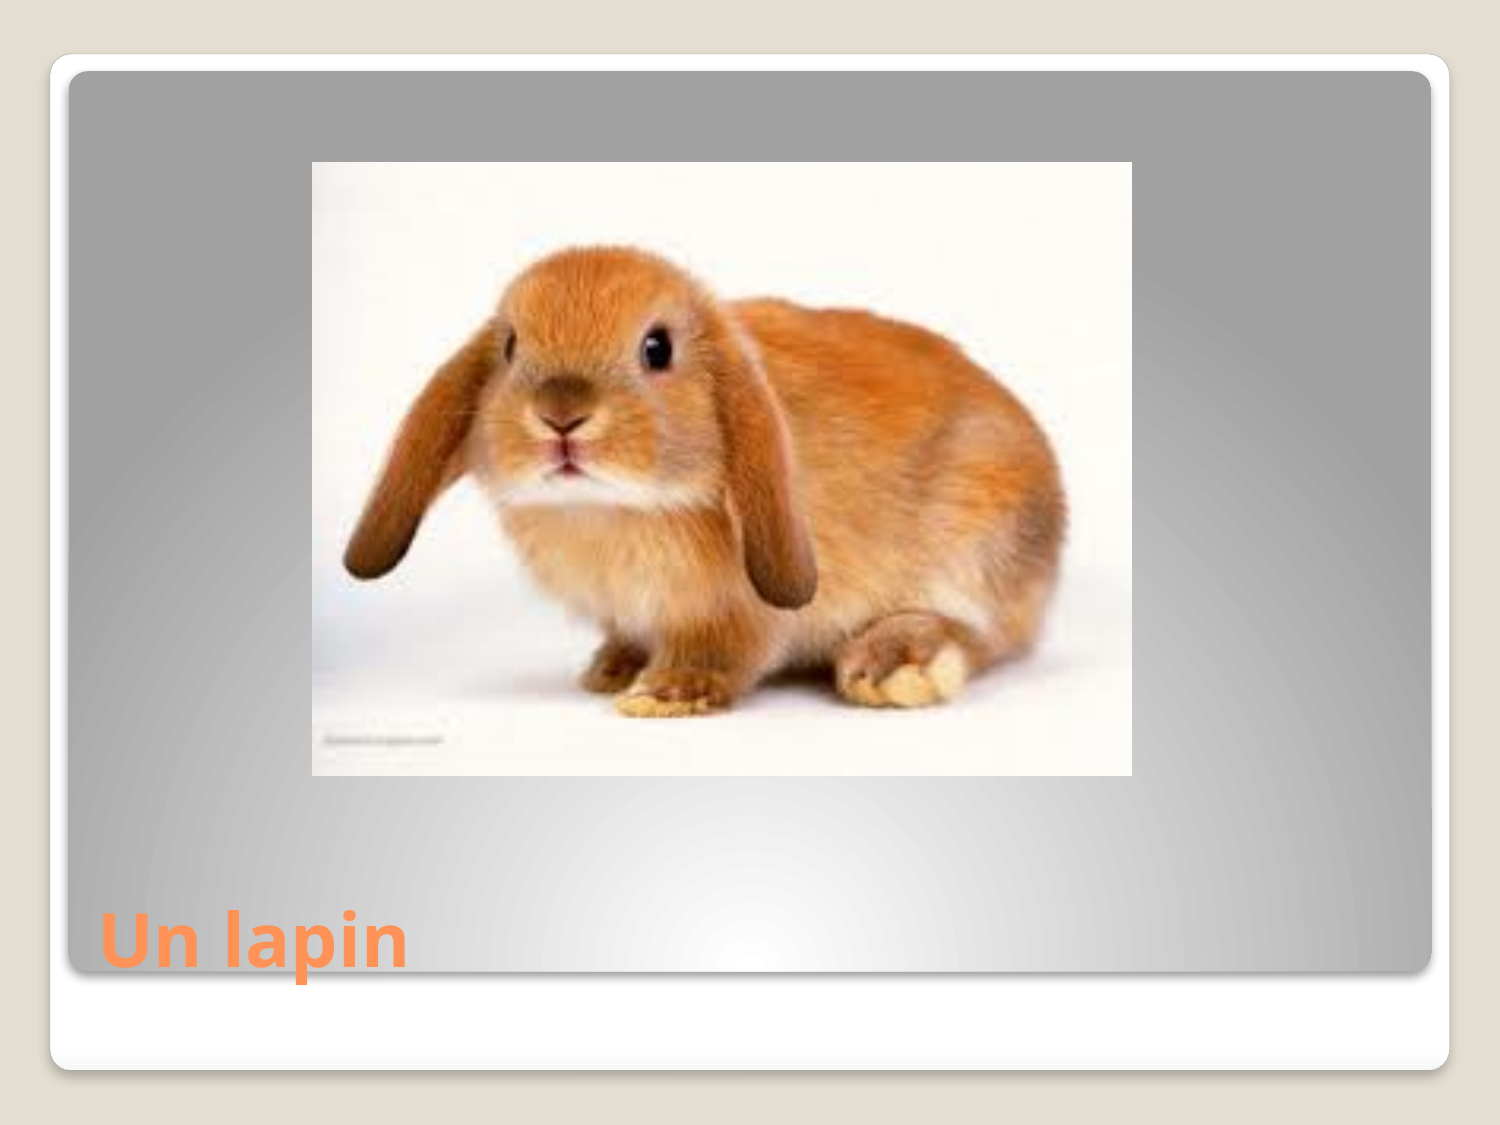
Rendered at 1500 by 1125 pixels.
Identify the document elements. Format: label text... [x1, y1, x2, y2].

title Un lapin [82, 817, 1425, 990]
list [312, 162, 1132, 776]
